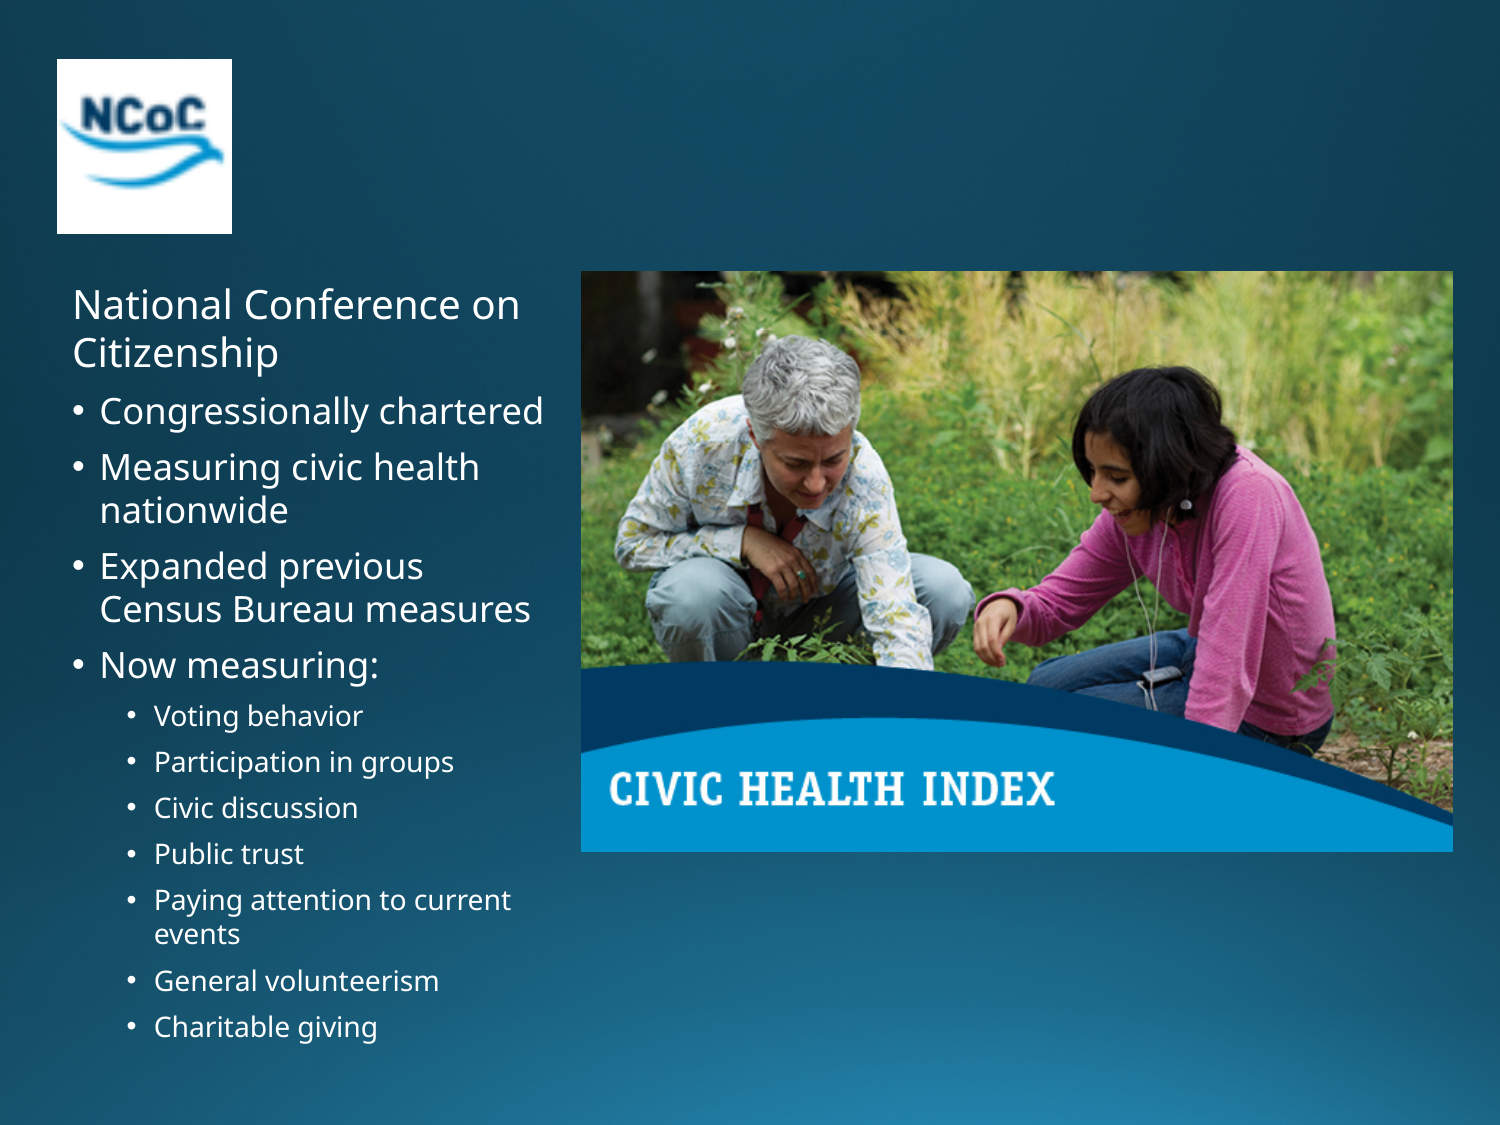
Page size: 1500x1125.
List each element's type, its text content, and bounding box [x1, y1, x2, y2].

picture [0, 0, 1500, 1125]
text_box National Conference on Citizenship Congressionally chartered Measuring civic health nationwide Expanded previous Census Bureau measures Now measuring: Voting behavior Participation in groups Civic discussion Public trust Paying attention to current events General volunteerism Charitable giving [57, 271, 564, 1090]
